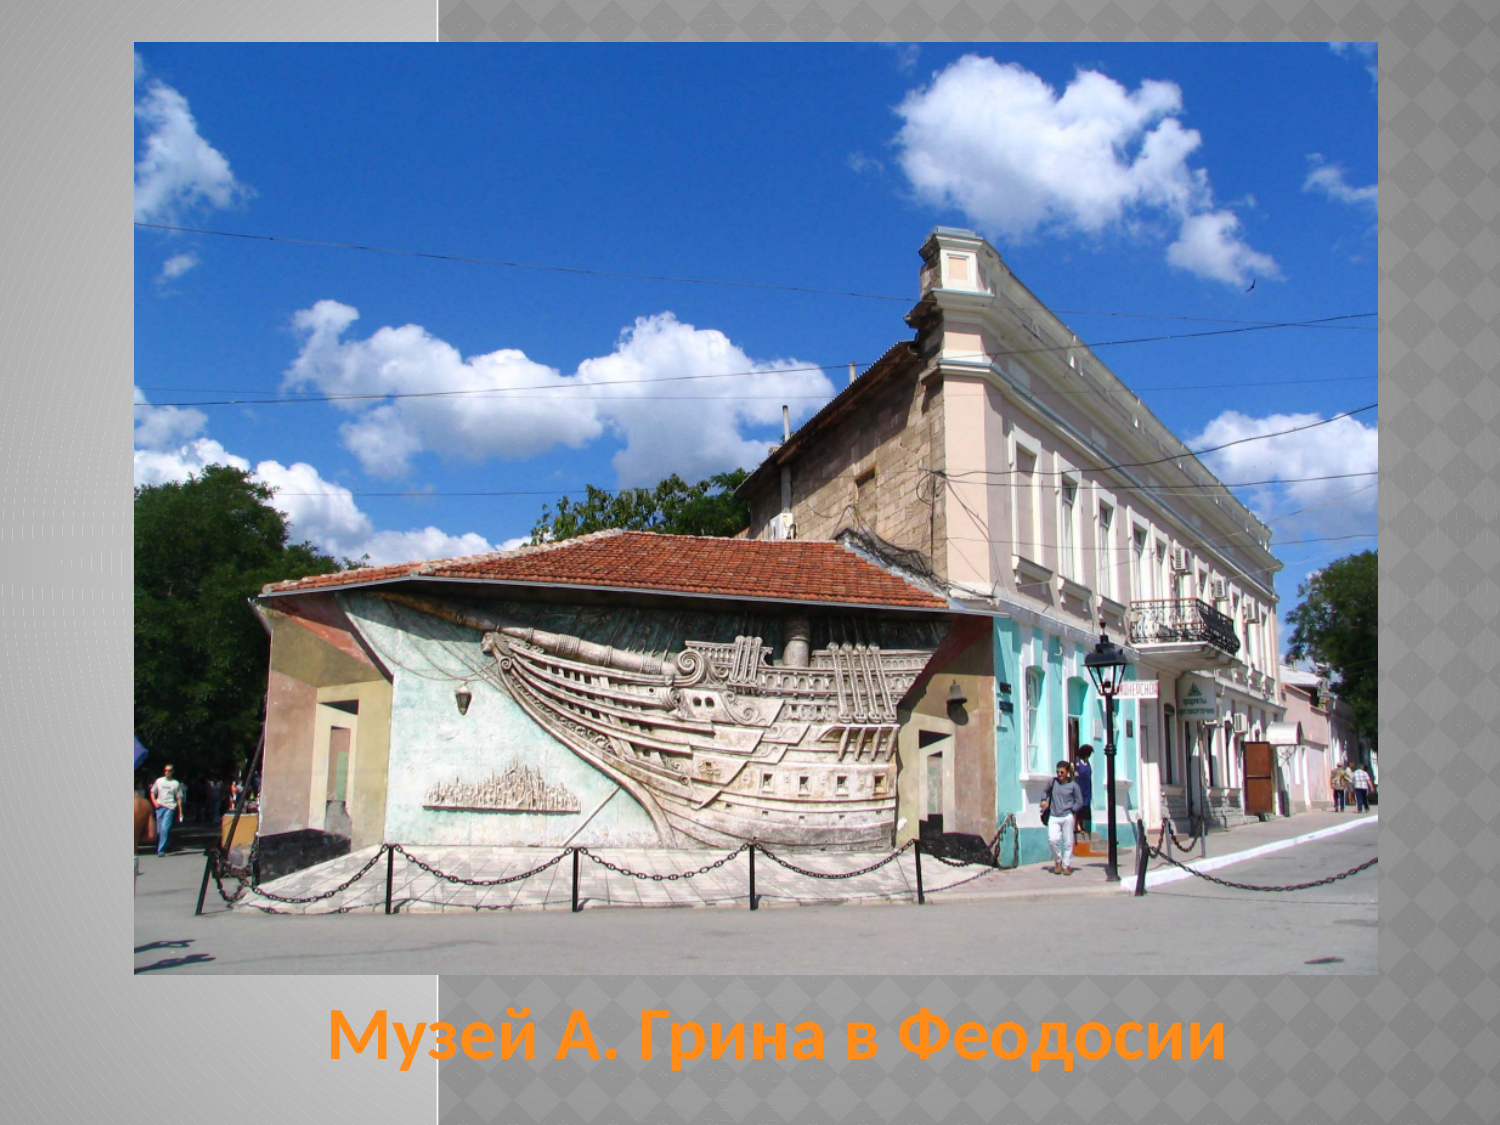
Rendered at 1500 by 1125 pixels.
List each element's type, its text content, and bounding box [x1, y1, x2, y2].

picture [134, 42, 1379, 976]
text_box Музей А. Грина в Феодосии [311, 985, 1244, 1082]
